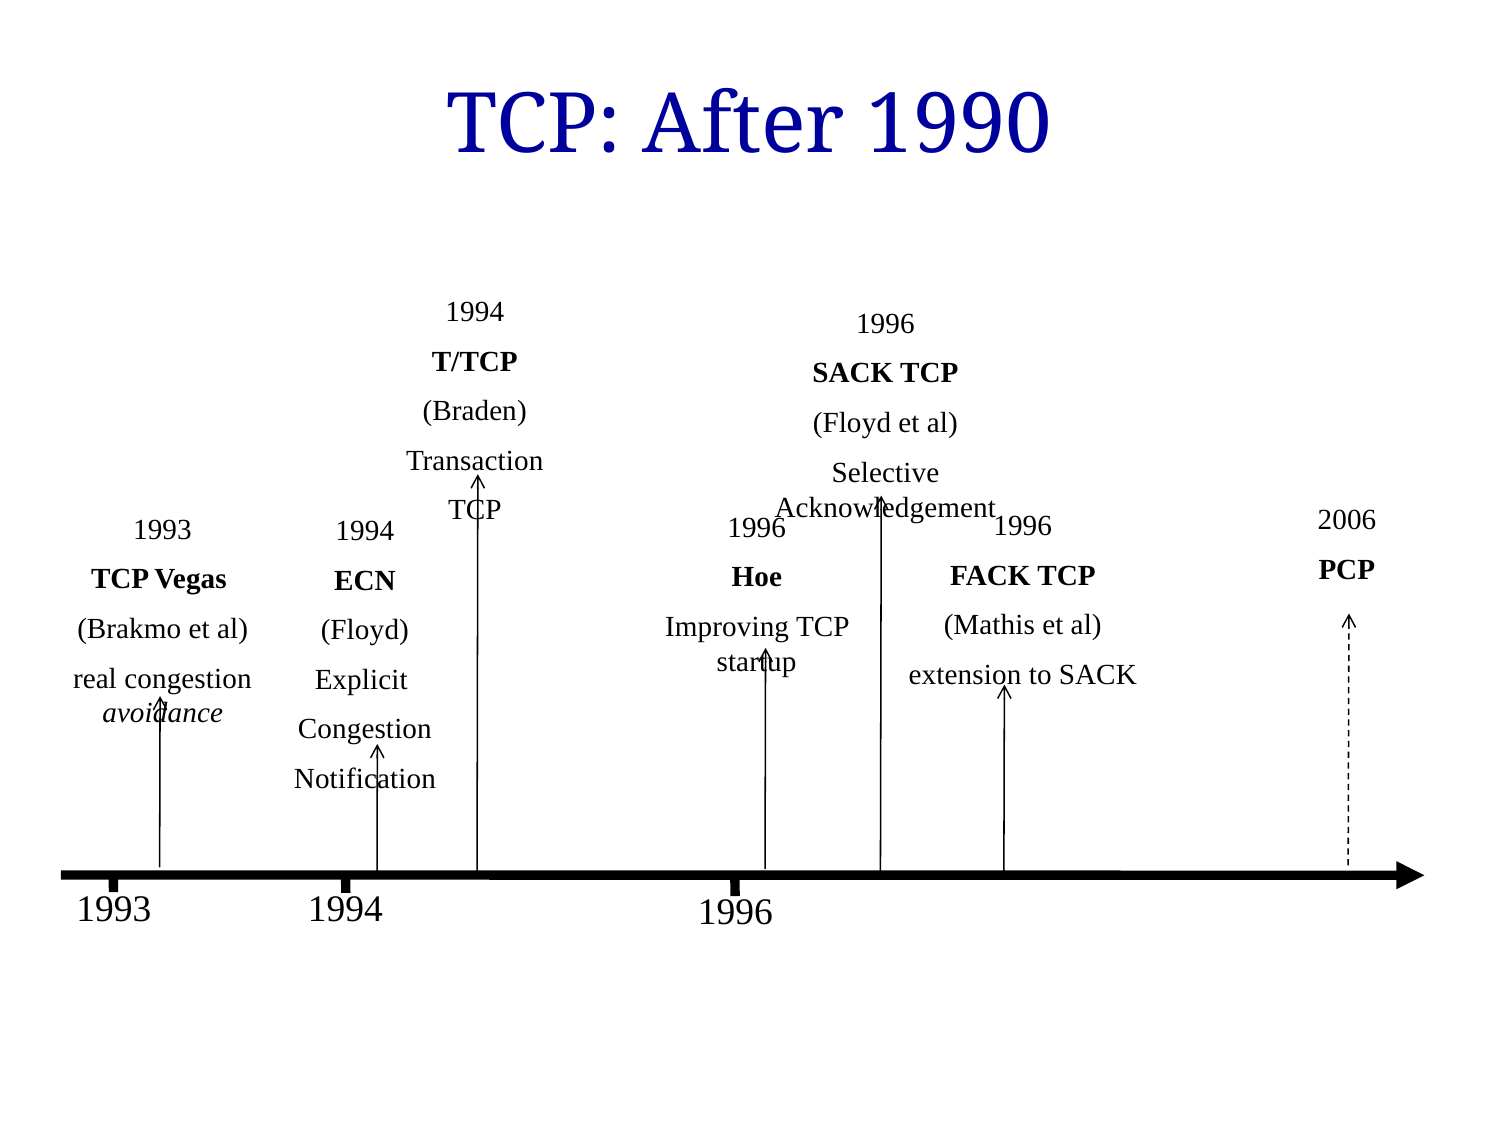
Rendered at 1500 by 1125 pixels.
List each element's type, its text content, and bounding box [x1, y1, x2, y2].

text_box [1341, 613, 1357, 632]
text_box 1996 FACK TCP (Mathis et al) extension to SACK [881, 498, 1175, 698]
text_box [758, 647, 773, 869]
text_box 1994 ECN (Floyd) Explicit Congestion Notification [279, 503, 451, 802]
title TCP: After 1990 [74, 47, 1426, 191]
text_box 1996 Hoe Improving TCP startup [630, 500, 871, 685]
text_box 1993 [61, 876, 167, 937]
text_box 1994 [293, 876, 398, 937]
text_box 1996 [682, 880, 788, 940]
text_box [997, 684, 1012, 873]
text_box 1994 T/TCP (Braden) Transaction TCP [391, 285, 559, 533]
text_box 1996 SACK TCP (Floyd et al) Selective Acknowledgement [753, 296, 1018, 500]
text_box 1996 FACK TCP (Mathis et al) extension to SACK [871, 498, 881, 698]
text_box 1993 TCP Vegas (Brakmo et al) real congestion avoidance [24, 502, 301, 737]
text_box [346, 869, 1425, 882]
text_box 2006 PCP [1246, 493, 1448, 593]
